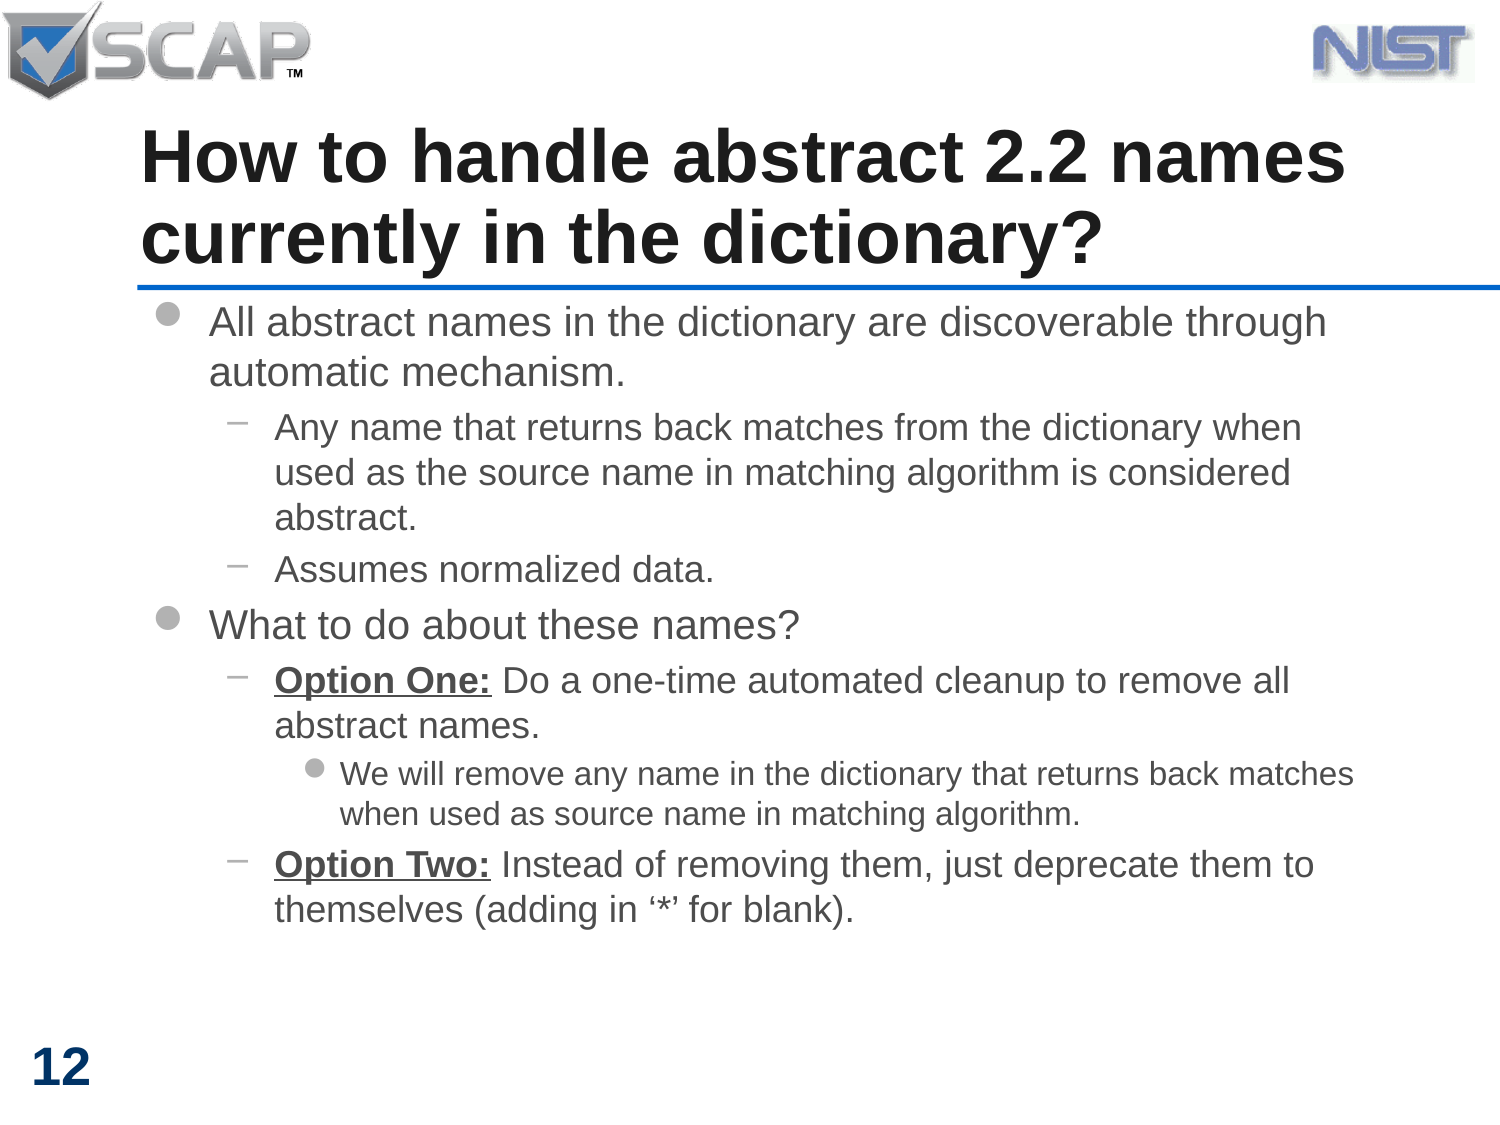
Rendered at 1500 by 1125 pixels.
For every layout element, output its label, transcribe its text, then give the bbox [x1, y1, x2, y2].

picture [0, 0, 313, 103]
picture [1312, 24, 1475, 83]
title How to handle abstract 2.2 names currently in the dictionary? [124, 99, 1426, 288]
slide_number 12 [13, 1023, 111, 1105]
list All abstract names in the dictionary are discoverable through automatic mechanism. Any name that returns back matches from the dictionary when used as the source name in matching algorithm is considered abstract. Assumes normalized data. What to do about these names? Option One: Do a one-time automated cleanup to remove all abstract names. We will remove any name in the dictionary that returns back matches when used as source name in matching algorithm. Option Two: Instead of removing them, just deprecate them to themselves (adding in ‘*’ for blank). [137, 287, 1400, 1026]
